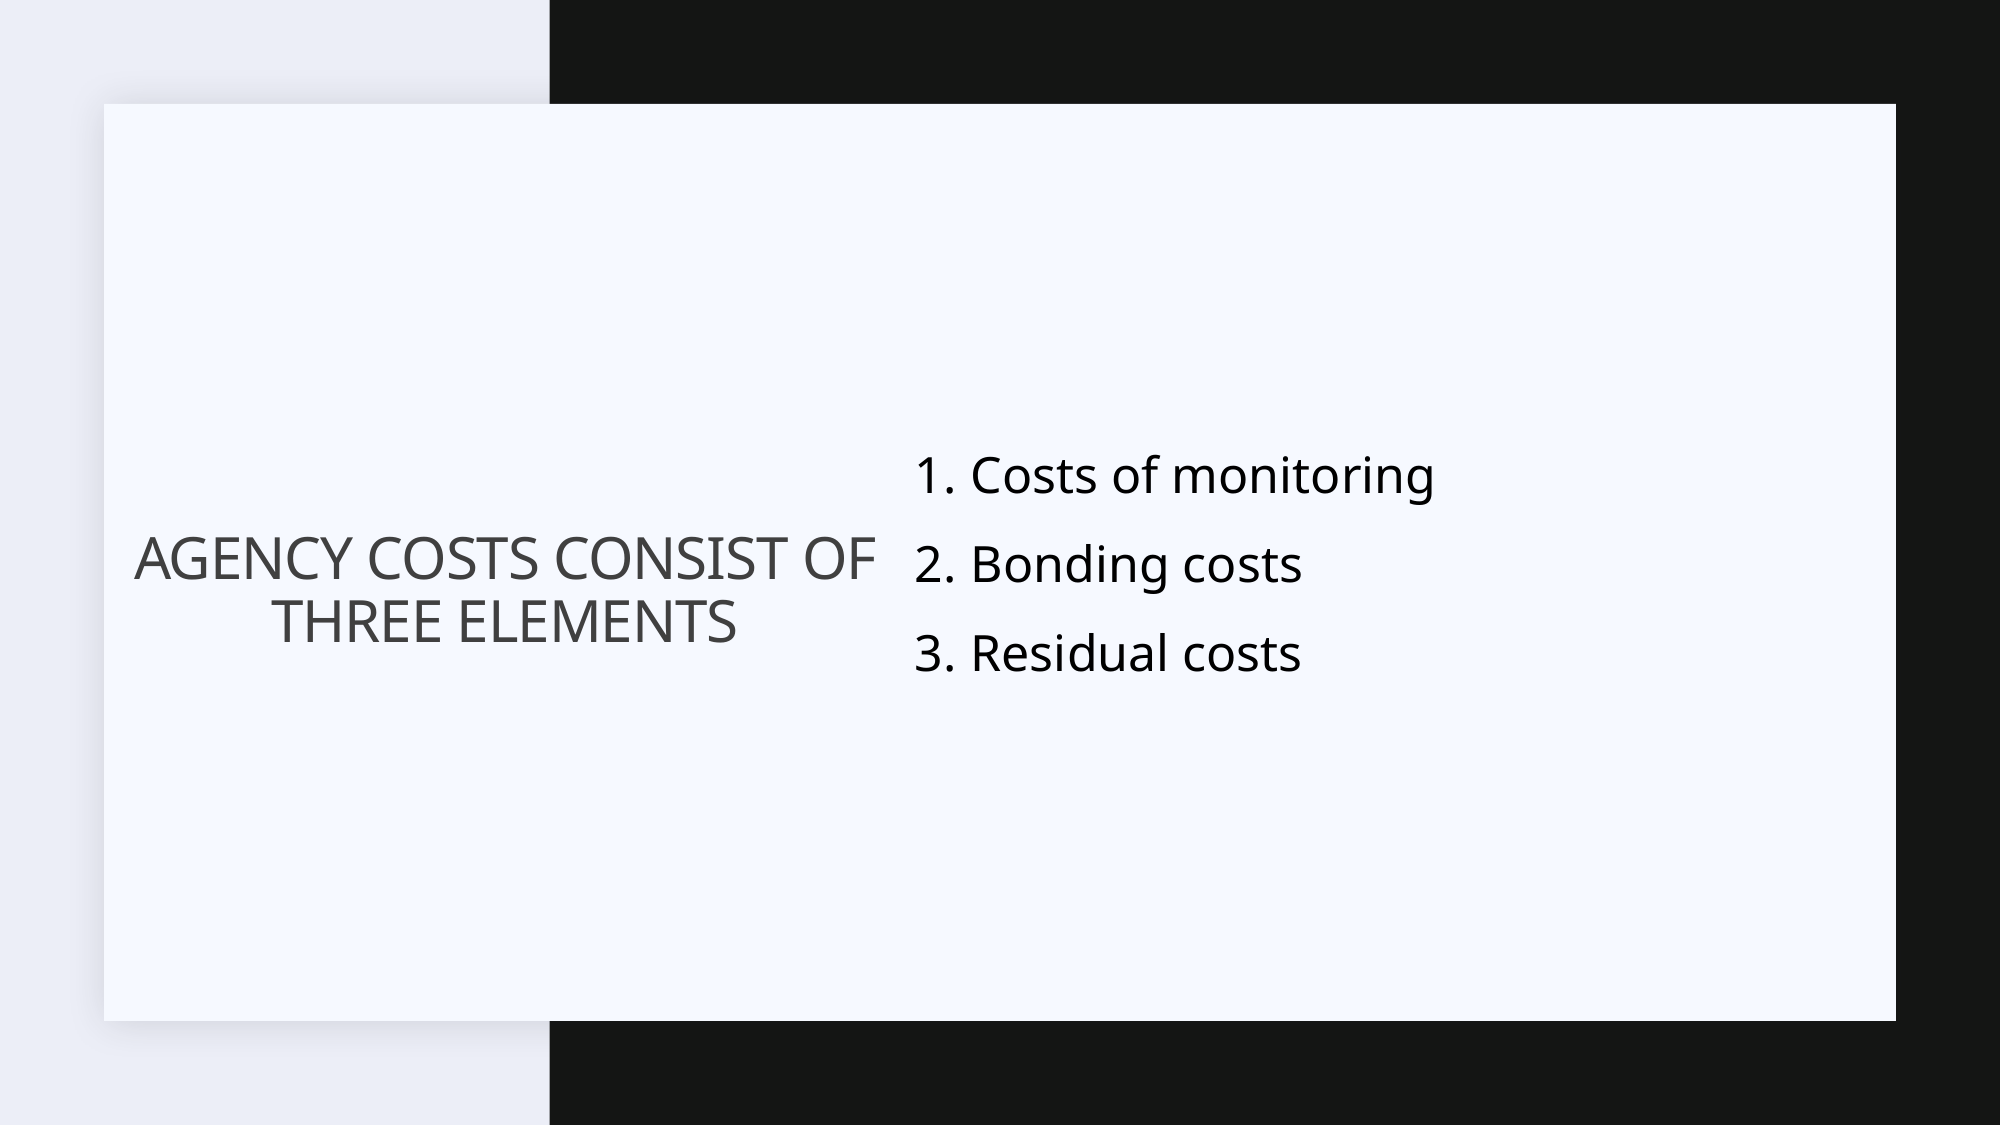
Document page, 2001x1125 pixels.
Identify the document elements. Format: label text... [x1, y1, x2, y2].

title Agency costs consist of three elements [104, 514, 906, 671]
list Costs of monitoring Bonding costs Residual costs [914, 103, 1896, 1021]
